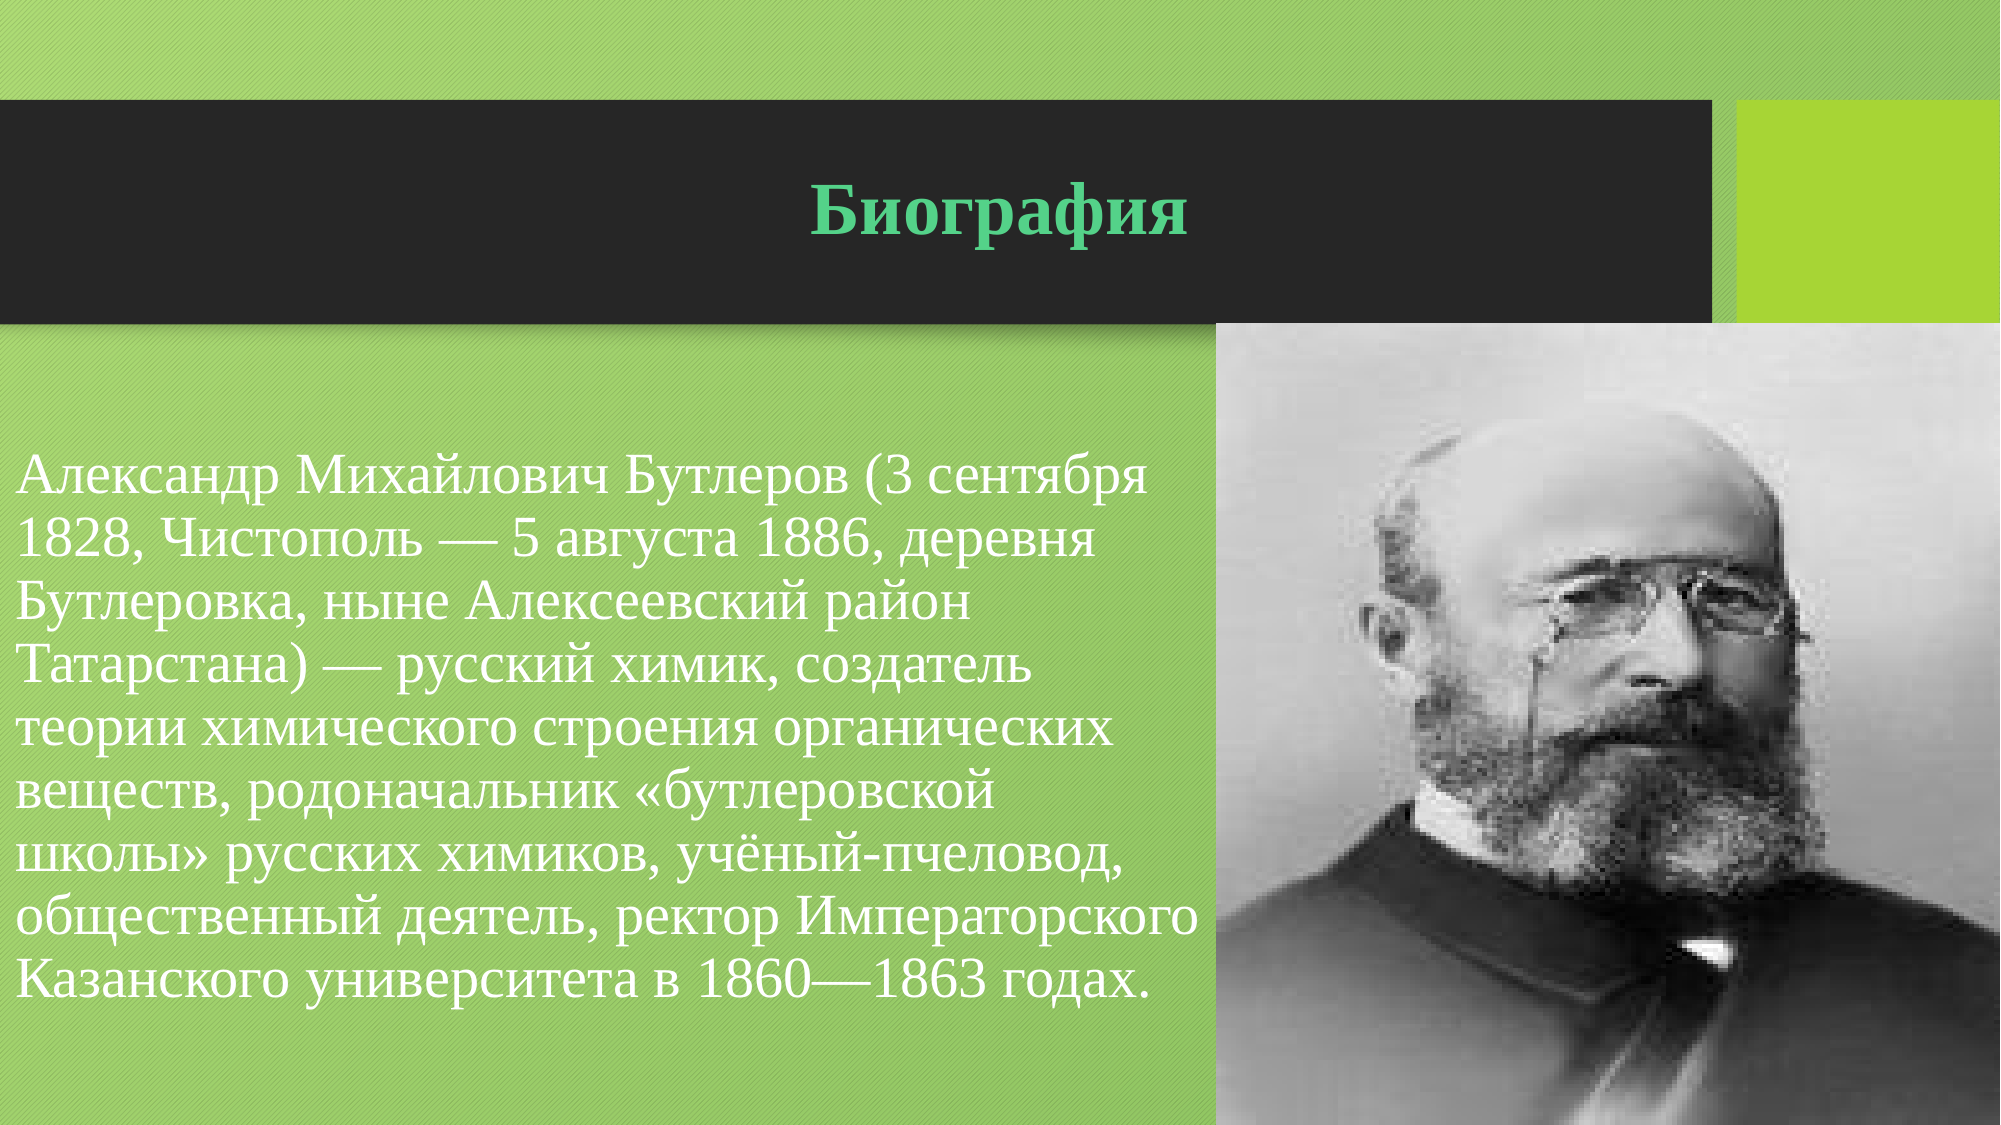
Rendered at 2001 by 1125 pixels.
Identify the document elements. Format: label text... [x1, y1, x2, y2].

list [1216, 323, 2000, 1125]
list Александр Михайлович Бутлеров (3 сентября 1828, Чистополь — 5 августа 1886, деревня Бутлеровка, ныне Алексеевский район Татарстана) — русский химик, создатель теории химического строения органических веществ, родоначальник «бутлеровской школы» русских химиков, учёный-пчеловод, общественный деятель, ректор Императорского Казанского университета в 1860—1863 годах. [0, 328, 1211, 1125]
title Биография [683, 105, 1317, 315]
